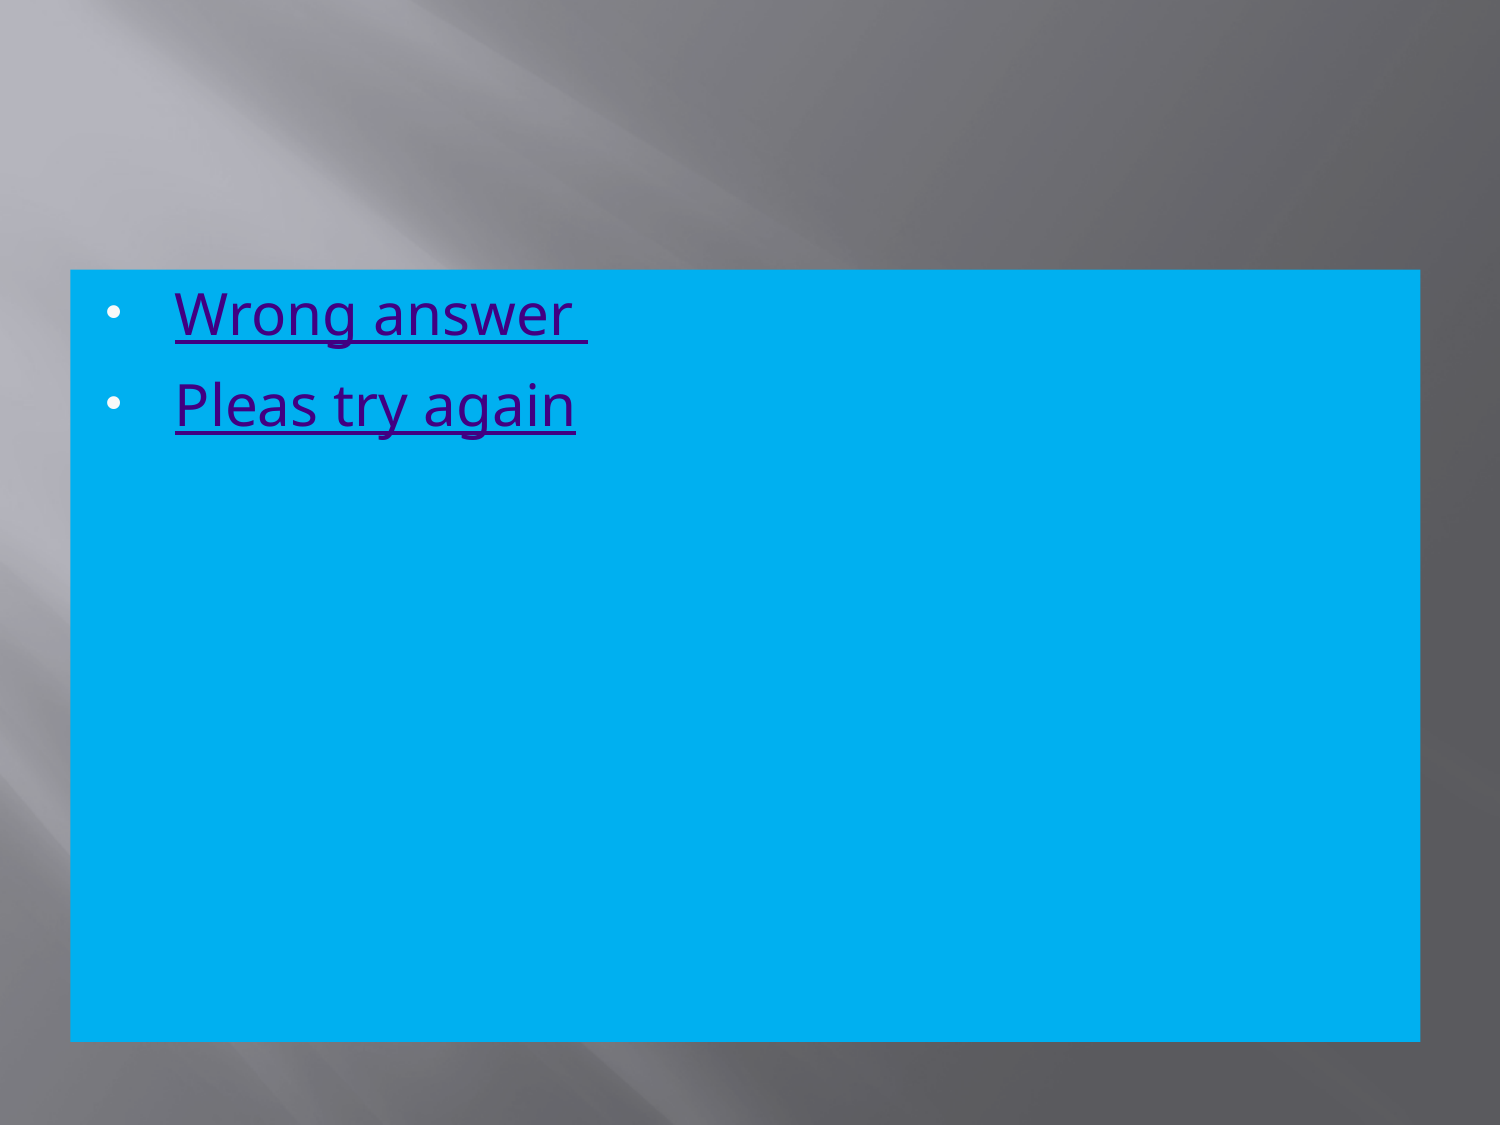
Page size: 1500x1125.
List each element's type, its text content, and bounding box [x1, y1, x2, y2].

list Wrong answer Pleas try again [70, 269, 1421, 1042]
